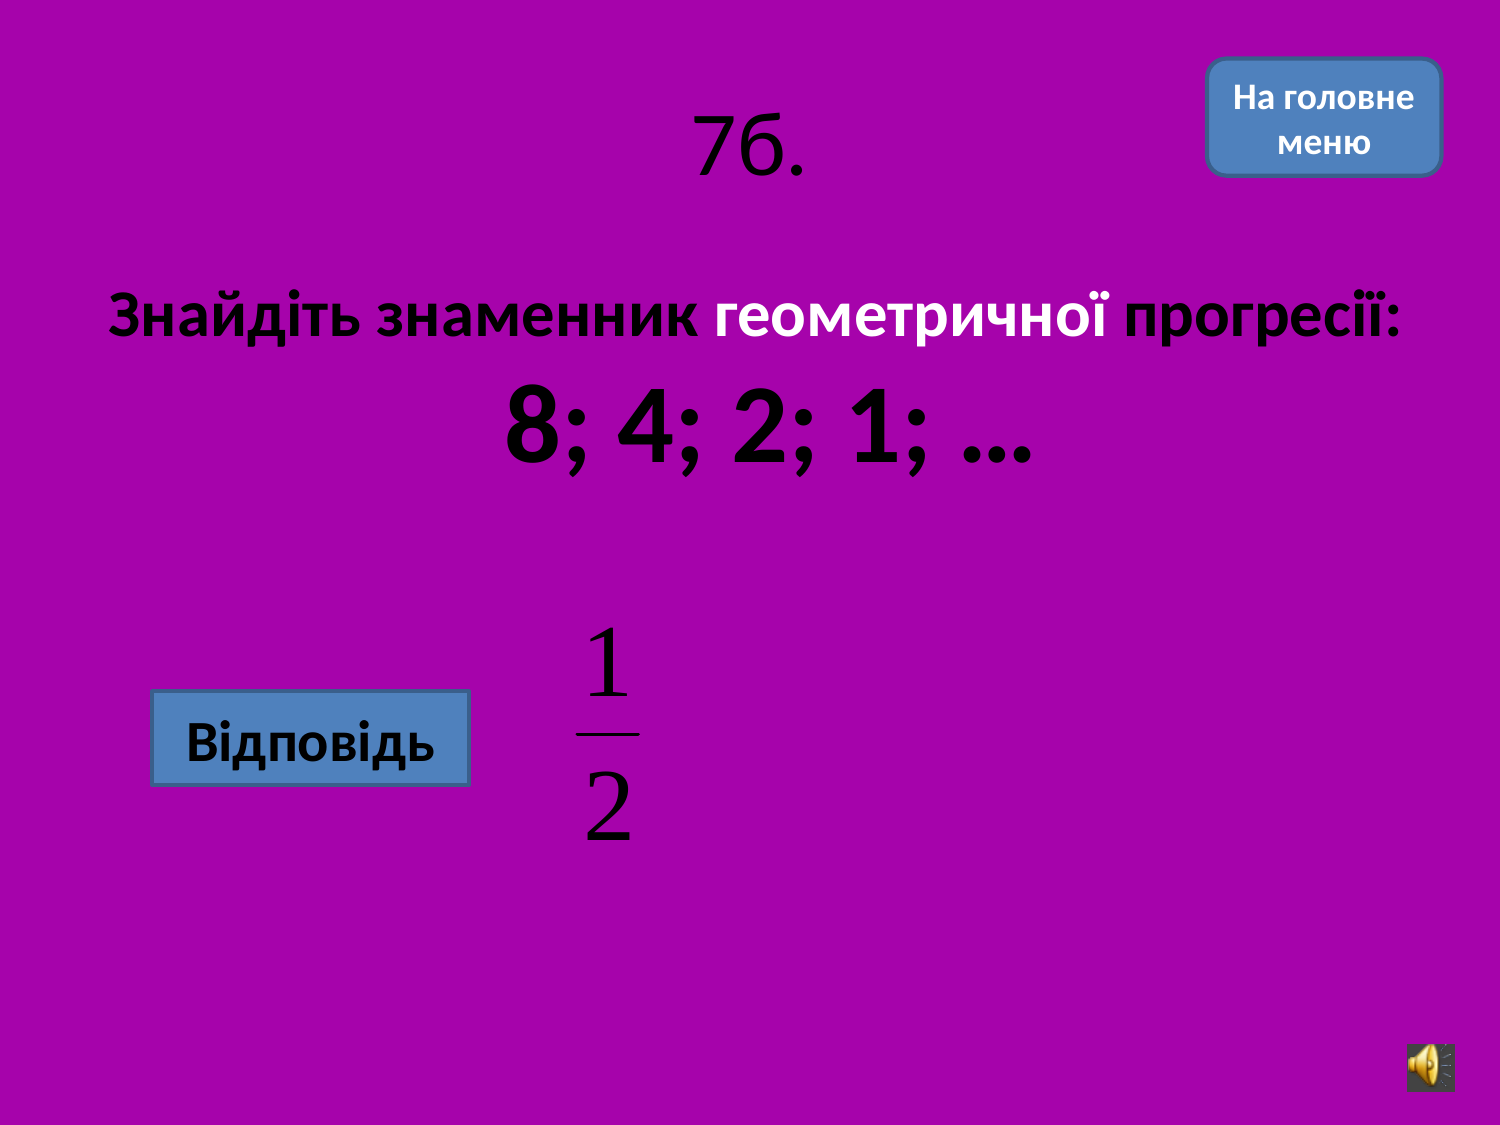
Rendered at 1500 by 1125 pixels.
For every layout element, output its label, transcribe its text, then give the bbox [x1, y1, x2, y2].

picture [1406, 1042, 1457, 1094]
text_box На головне меню [1204, 56, 1444, 178]
list Знайдіть знаменник геометричної прогресії: 8; 4; 2; 1; … [46, 262, 1465, 1005]
text_box Відповідь [150, 689, 471, 787]
title 7б. [75, 45, 1425, 233]
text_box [562, 597, 660, 857]
